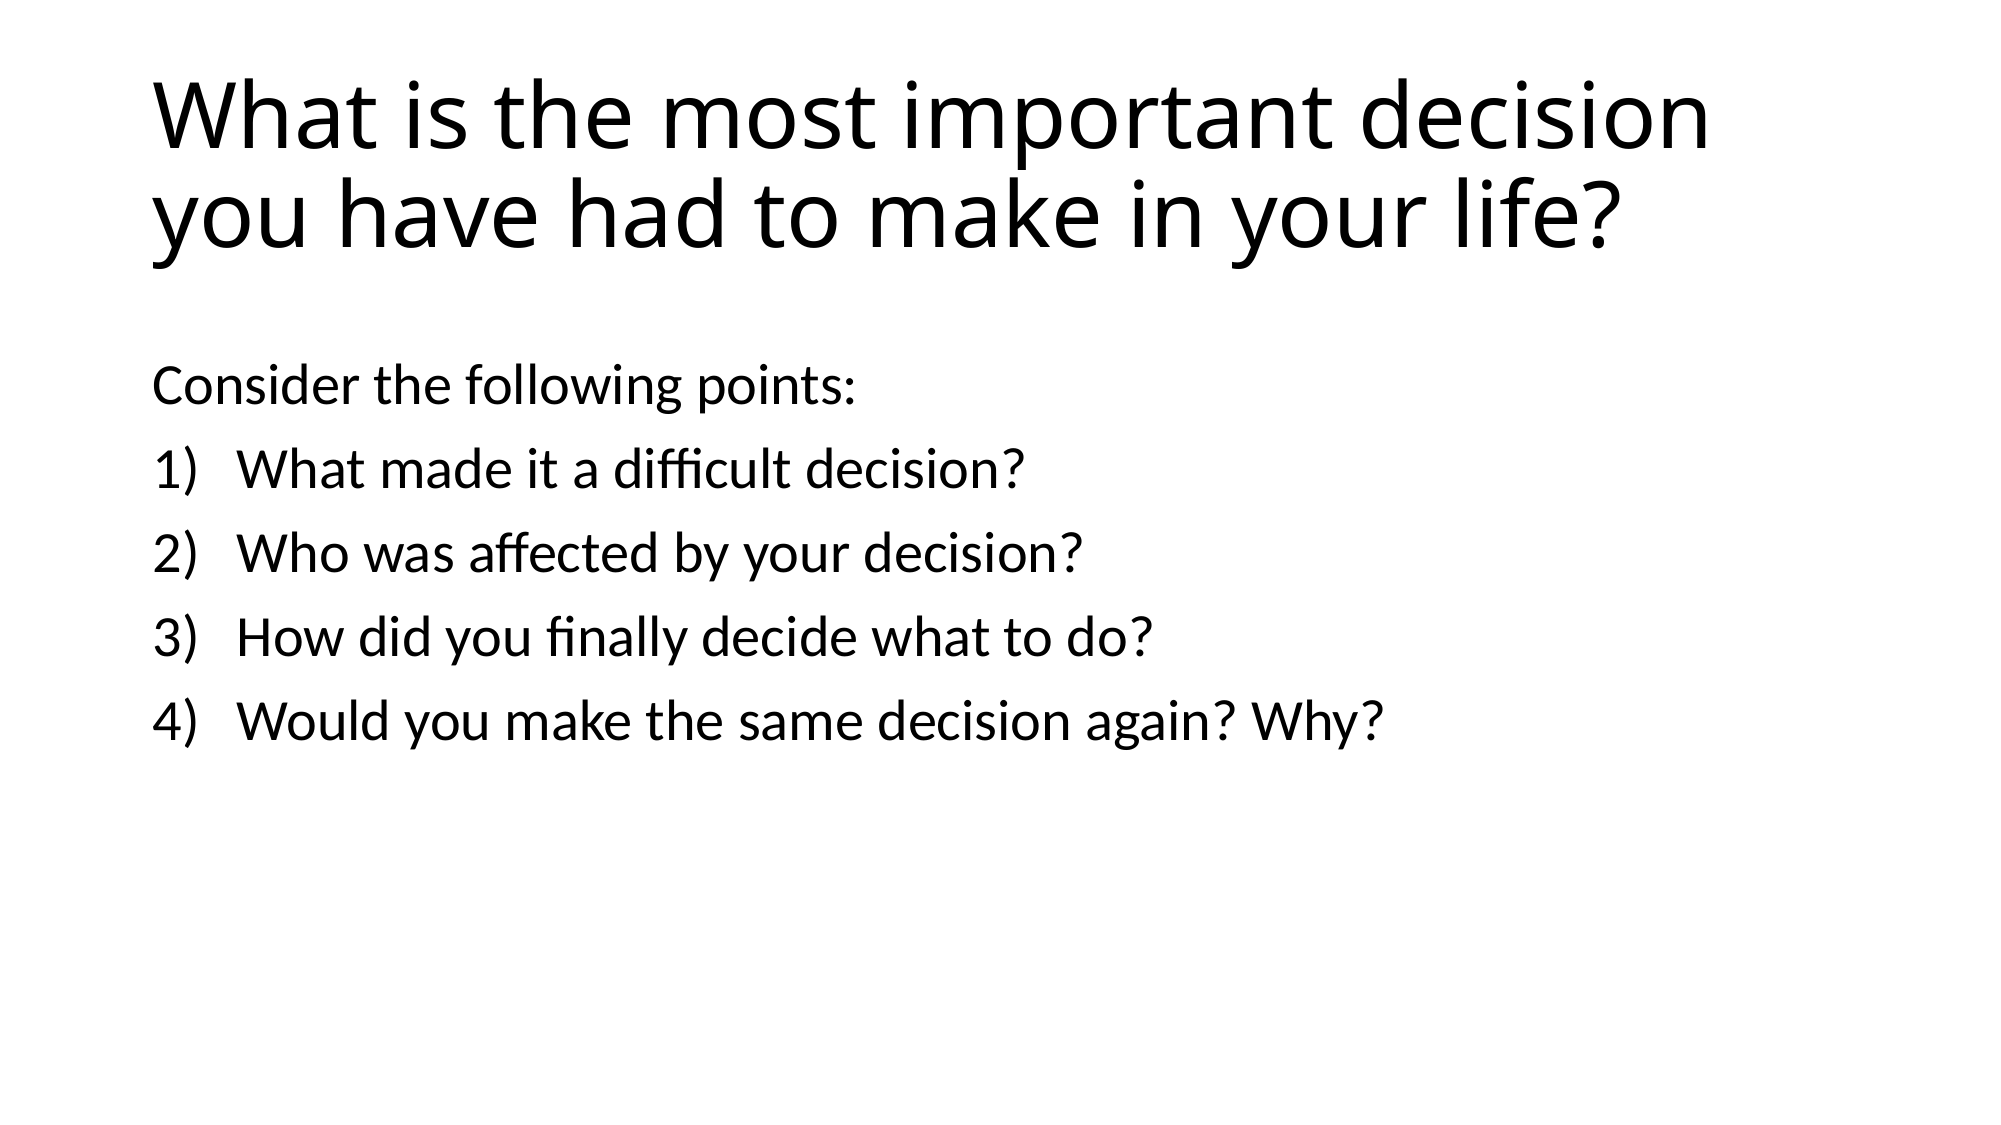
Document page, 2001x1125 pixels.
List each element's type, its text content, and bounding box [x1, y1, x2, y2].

title What is the most important decision you have had to make in your life? [137, 59, 1863, 278]
list Consider the following points: What made it a difficult decision? Who was affected by your decision? How did you finally decide what to do? Would you make the same decision again? Why? [137, 347, 1863, 1061]
